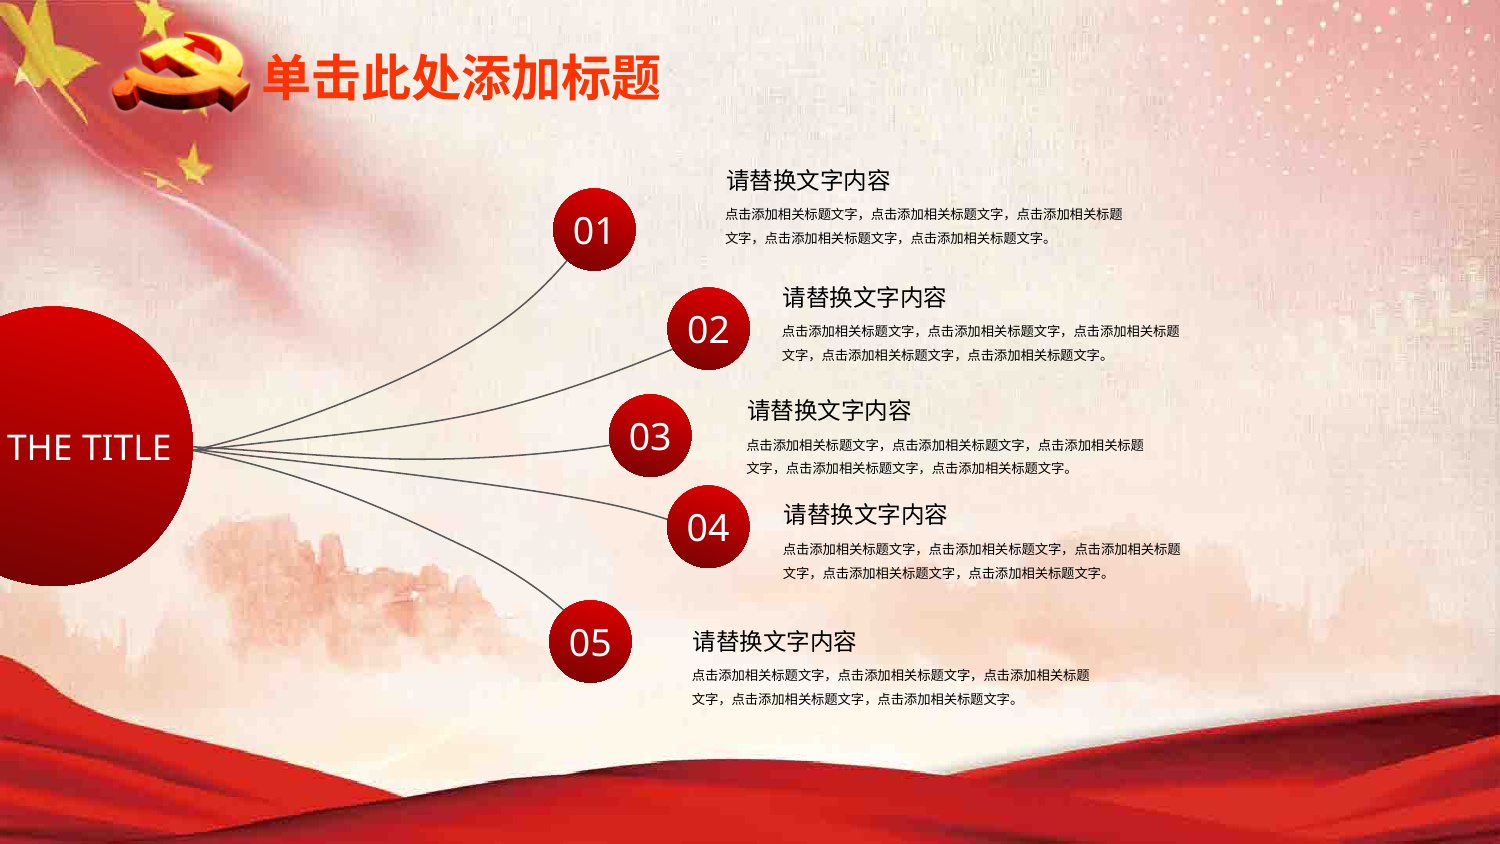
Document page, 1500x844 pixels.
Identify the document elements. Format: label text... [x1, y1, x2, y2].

text_box 05 [549, 639, 632, 683]
text_box 点击添加相关标题文字，点击添加相关标题文字，点击添加相关标题文字，点击添加相关标题文字，点击添加相关标题文字。 [710, 190, 1150, 254]
text_box 请替换文字内容 [732, 388, 927, 432]
text_box THE TITLE [0, 306, 187, 586]
text_box 点击添加相关标题文字，点击添加相关标题文字，点击添加相关标题文字，点击添加相关标题文字，点击添加相关标题文字。 [768, 525, 1208, 589]
text_box 04 [707, 485, 750, 568]
text_box 点击添加相关标题文字，点击添加相关标题文字，点击添加相关标题文字，点击添加相关标题文字，点击添加相关标题文字。 [767, 308, 1207, 371]
text_box 点击添加相关标题文字，点击添加相关标题文字，点击添加相关标题文字，点击添加相关标题文字，点击添加相关标题文字。 [731, 421, 1171, 484]
text_box 01 [553, 188, 636, 232]
text_box 02 [707, 287, 750, 370]
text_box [187, 232, 707, 639]
text_box 请替换文字内容 [769, 493, 964, 537]
text_box 请替换文字内容 [711, 158, 906, 202]
text_box 点击添加相关标题文字，点击添加相关标题文字，点击添加相关标题文字，点击添加相关标题文字，点击添加相关标题文字。 [677, 651, 1117, 715]
text_box 请替换文字内容 [767, 275, 963, 319]
text_box 请替换文字内容 [677, 619, 873, 663]
picture [0, 0, 1500, 844]
text_box 单击此处添加标题 [259, 38, 677, 114]
